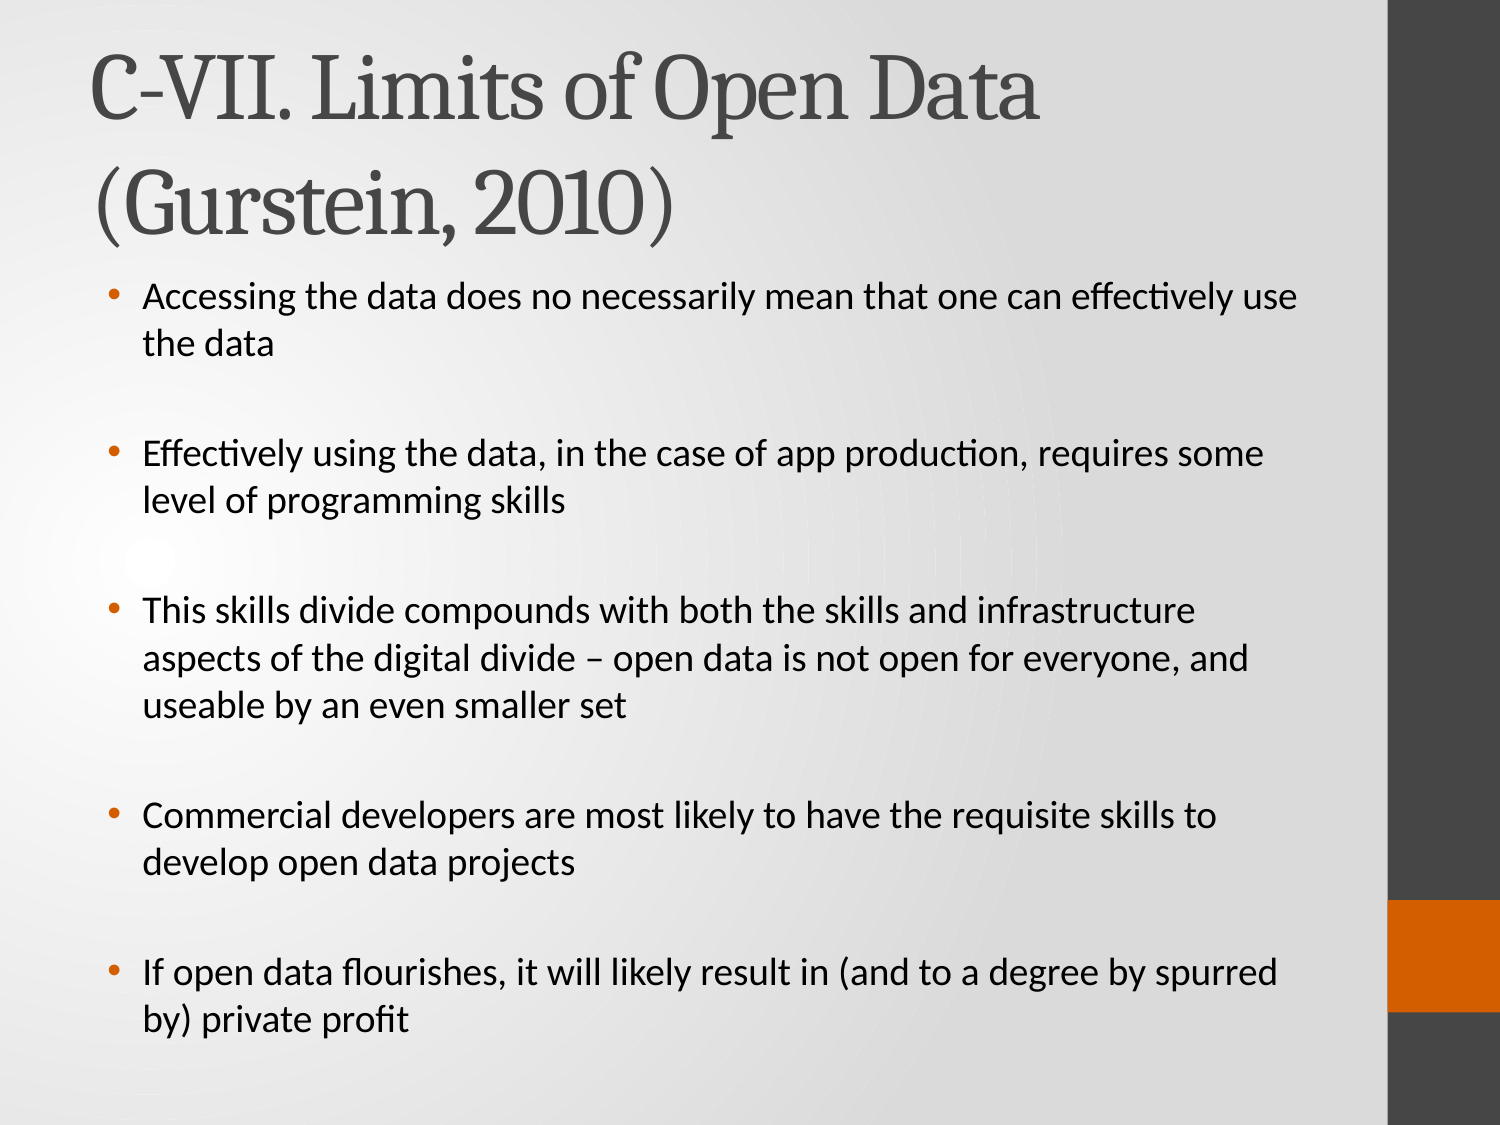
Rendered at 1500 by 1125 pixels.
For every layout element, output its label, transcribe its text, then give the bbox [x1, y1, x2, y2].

list Accessing the data does no necessarily mean that one can effectively use the data Effectively using the data, in the case of app production, requires some level of programming skills This skills divide compounds with both the skills and infrastructure aspects of the digital divide – open data is not open for everyone, and useable by an even smaller set Commercial developers are most likely to have the requisite skills to develop open data projects If open data flourishes, it will likely result in (and to a degree by spurred by) private profit [75, 262, 1325, 1050]
title C-VII. Limits of Open Data (Gurstein, 2010) [75, 45, 1325, 233]
